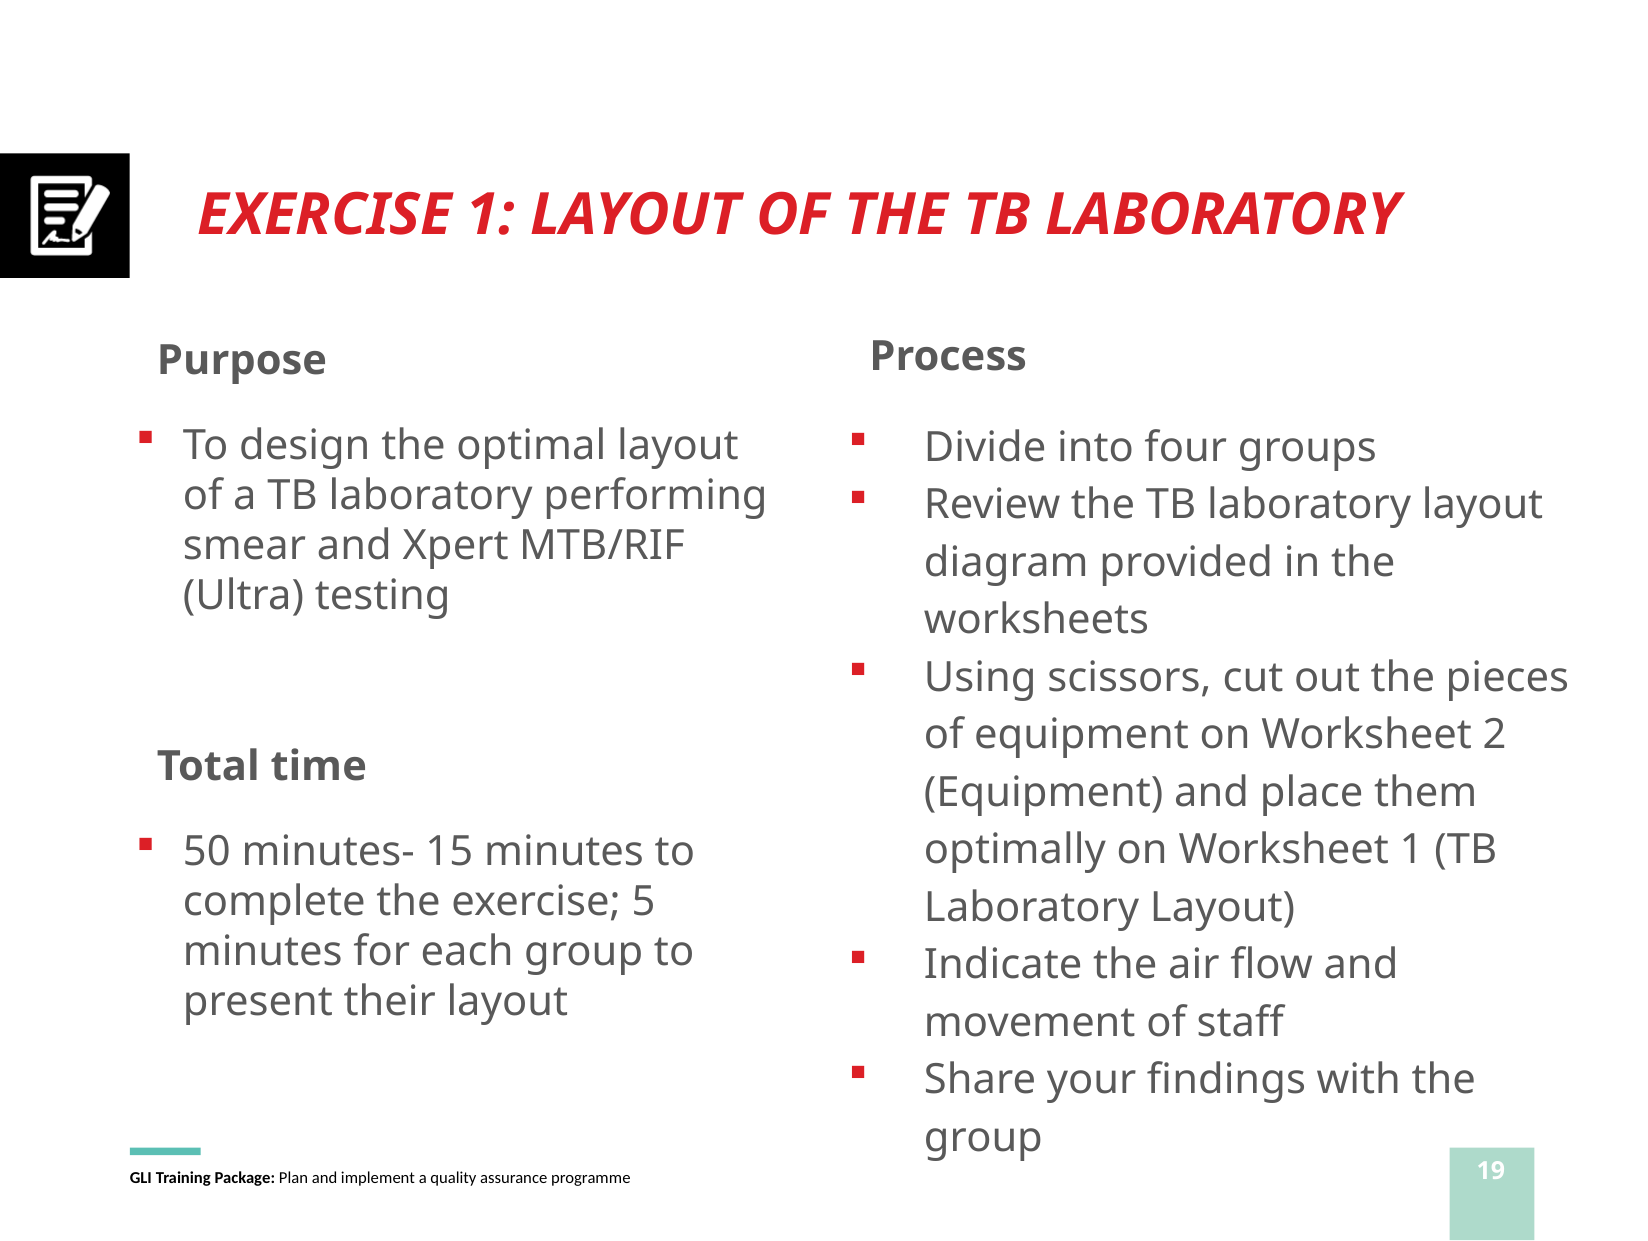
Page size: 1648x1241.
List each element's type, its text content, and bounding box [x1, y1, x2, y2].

list Purpose To design the optimal layout of a TB laboratory performing smear and Xpert MTB/RIF (Ultra) testing Total time 50 minutes- 15 minutes to complete the exercise; 5 minutes for each group to present their layout [136, 332, 775, 1089]
list Process Divide into four groups Review the TB laboratory layout diagram provided in the worksheets Using scissors, cut out the pieces of equipment on Worksheet 2 (Equipment) and place them optimally on Worksheet 1 (TB Laboratory Layout) Indicate the air flow and movement of staff Share your findings with the group [848, 328, 1574, 1195]
picture [12, 158, 122, 270]
title EXERCISE 1: LAYOUT OF THE TB LABORATORY [197, 153, 1512, 278]
